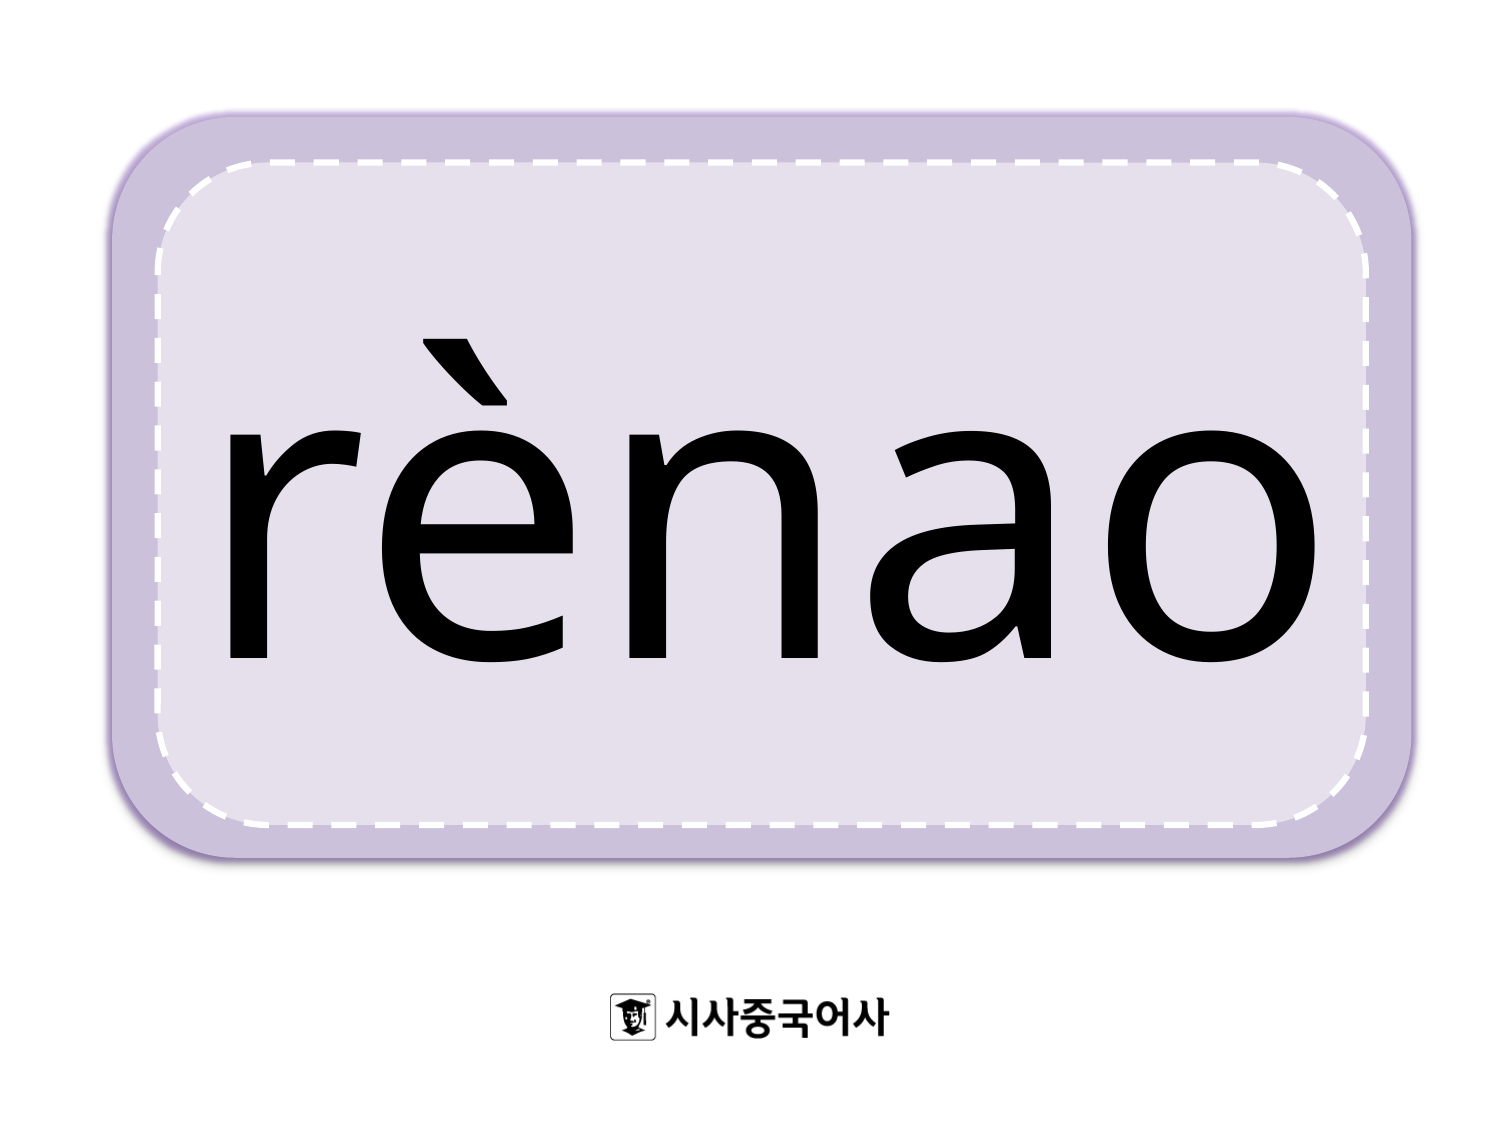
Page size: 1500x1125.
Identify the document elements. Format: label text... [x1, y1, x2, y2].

text_box rènao [162, 160, 1371, 824]
picture [602, 987, 898, 1047]
